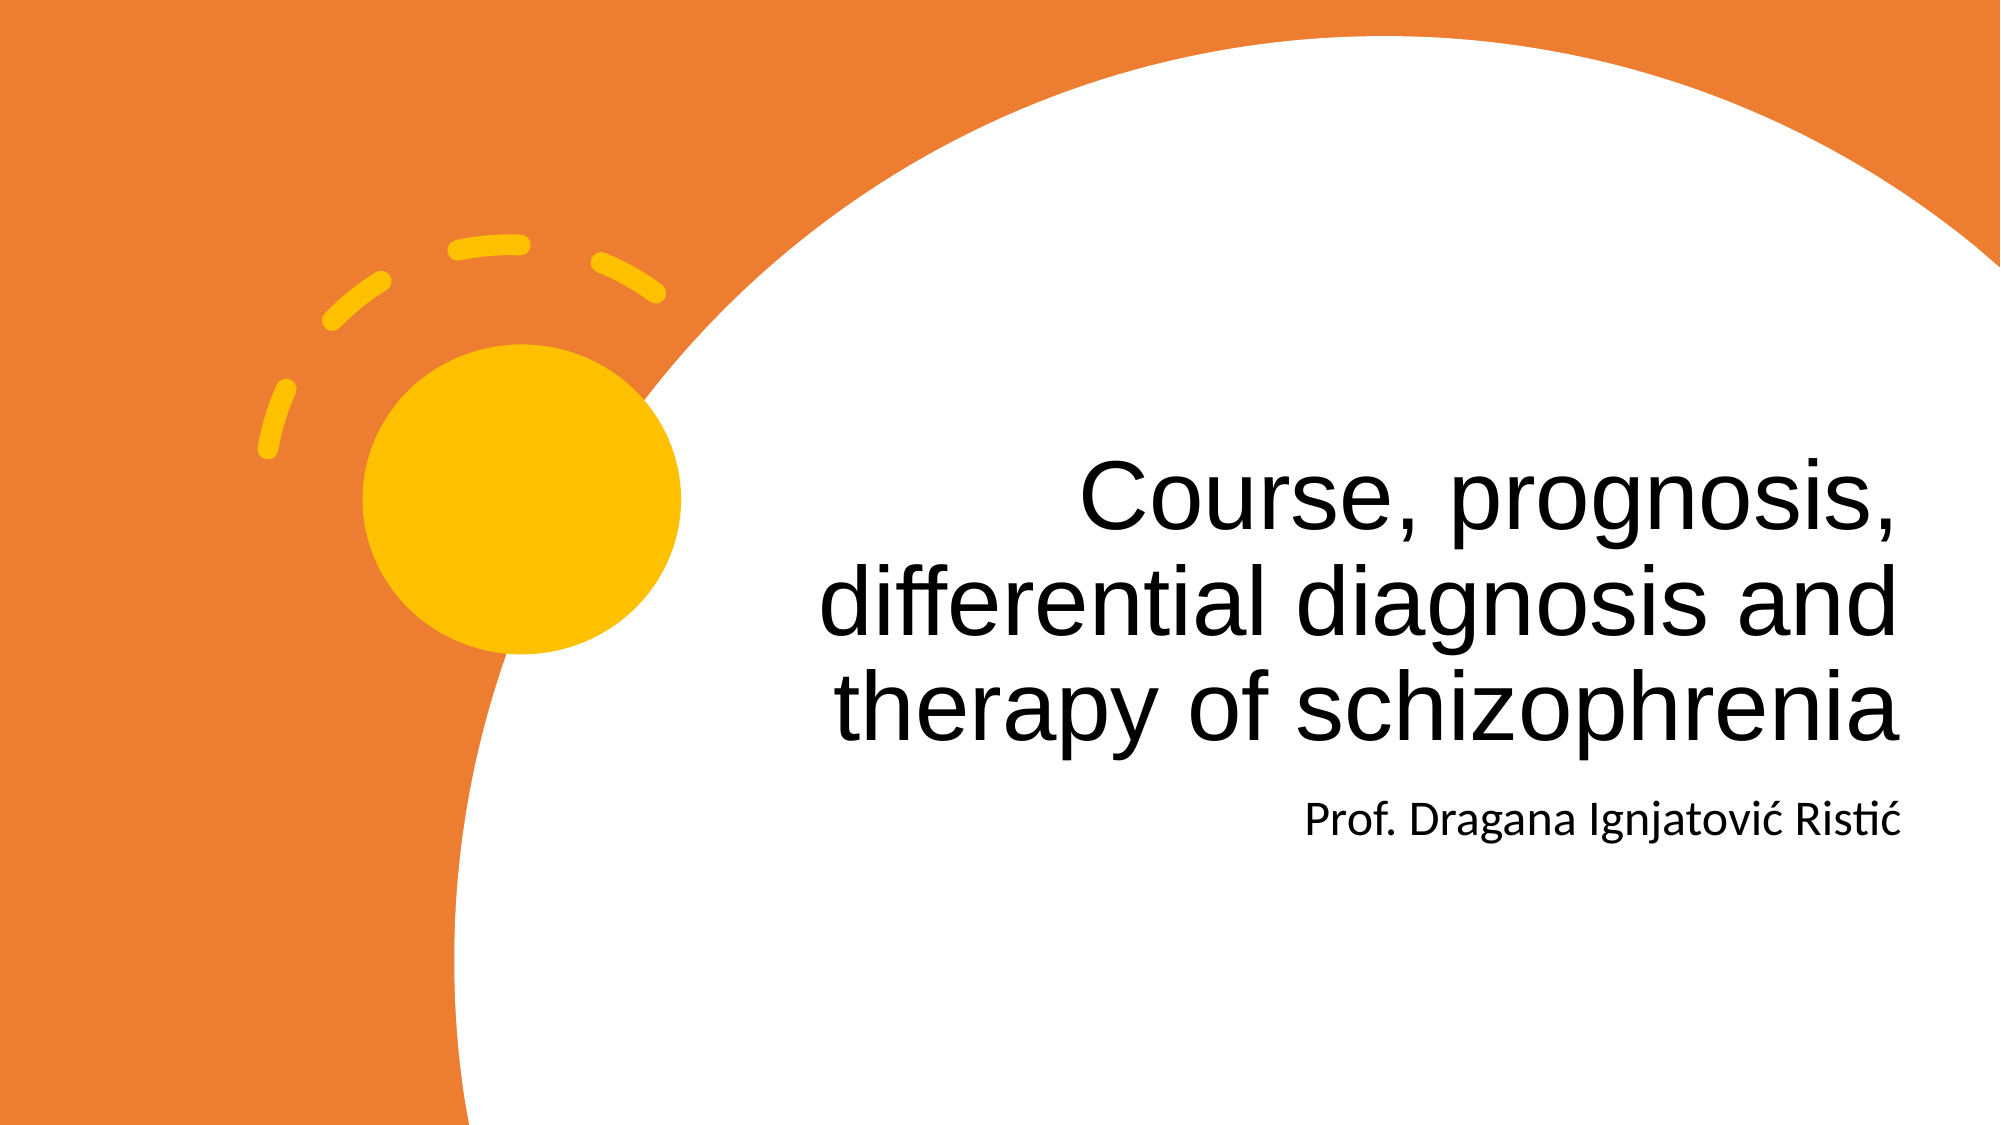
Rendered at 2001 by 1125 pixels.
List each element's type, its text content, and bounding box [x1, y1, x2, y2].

text_box [453, 35, 2000, 1125]
subtitle Prof. Dragana Ignjatović Ristić [662, 784, 1917, 1003]
title Course, prognosis, differential diagnosis and therapy of schizophrenia [662, 318, 1917, 770]
text_box [361, 373, 662, 656]
text_box [0, 0, 2000, 1125]
text_box [267, 244, 676, 490]
